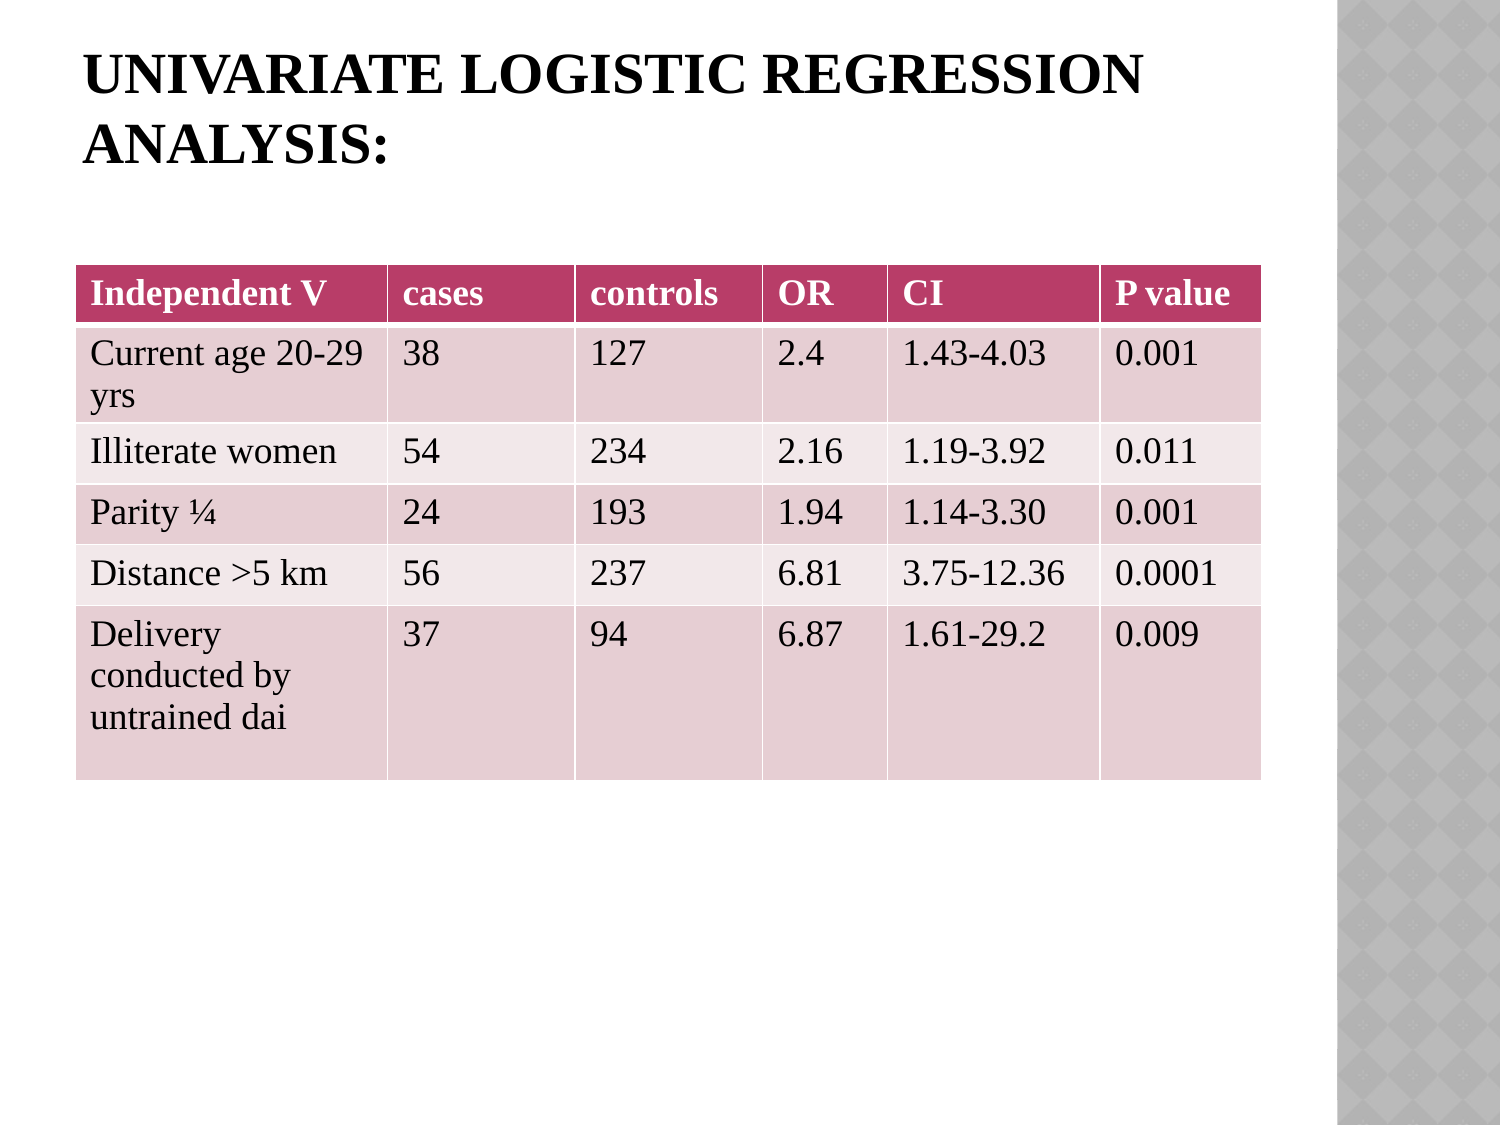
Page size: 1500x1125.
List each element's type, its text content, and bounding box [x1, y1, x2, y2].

table_cell 1.61-29.2 [888, 606, 1099, 780]
table_cell 24 [388, 485, 574, 544]
table_cell 0.0001 [1101, 545, 1261, 605]
table_cell 37 [388, 606, 574, 780]
table_cell 2.16 [763, 424, 887, 483]
table_cell 0.001 [1101, 485, 1261, 544]
table_cell Distance >5 km [76, 545, 387, 605]
table_cell Delivery conducted by untrained dai [76, 606, 387, 780]
table_cell 38 [388, 328, 574, 422]
table_header Independent V [76, 265, 387, 322]
table_cell 193 [576, 485, 762, 544]
table_cell 1.43-4.03 [888, 328, 1099, 422]
table_cell 3.75-12.36 [888, 545, 1099, 605]
title Univariate logistic regression analysis: [75, 0, 1263, 175]
table_header P value [1101, 265, 1261, 322]
table_cell 6.81 [763, 545, 887, 605]
table_cell 127 [576, 328, 762, 422]
table_cell 94 [576, 606, 762, 780]
table_cell 56 [388, 545, 574, 605]
table_header controls [576, 265, 762, 322]
table_cell 0.001 [1101, 328, 1261, 422]
table_cell Parity ¼ [76, 485, 387, 544]
table_header CI [888, 265, 1099, 322]
table_cell 2.4 [763, 328, 887, 422]
table_cell Illiterate women [76, 424, 387, 483]
table_cell 1.94 [763, 485, 887, 544]
table_cell 54 [388, 424, 574, 483]
table_header cases [388, 265, 574, 322]
table_cell 1.14-3.30 [888, 485, 1099, 544]
table_cell 6.87 [763, 606, 887, 780]
table_cell 0.011 [1101, 424, 1261, 483]
table_cell Current age 20-29 yrs [76, 328, 387, 422]
table_cell 1.19-3.92 [888, 424, 1099, 483]
table_cell 234 [576, 424, 762, 483]
table_header OR [763, 265, 887, 322]
table_cell 237 [576, 545, 762, 605]
table_cell 0.009 [1101, 606, 1261, 780]
